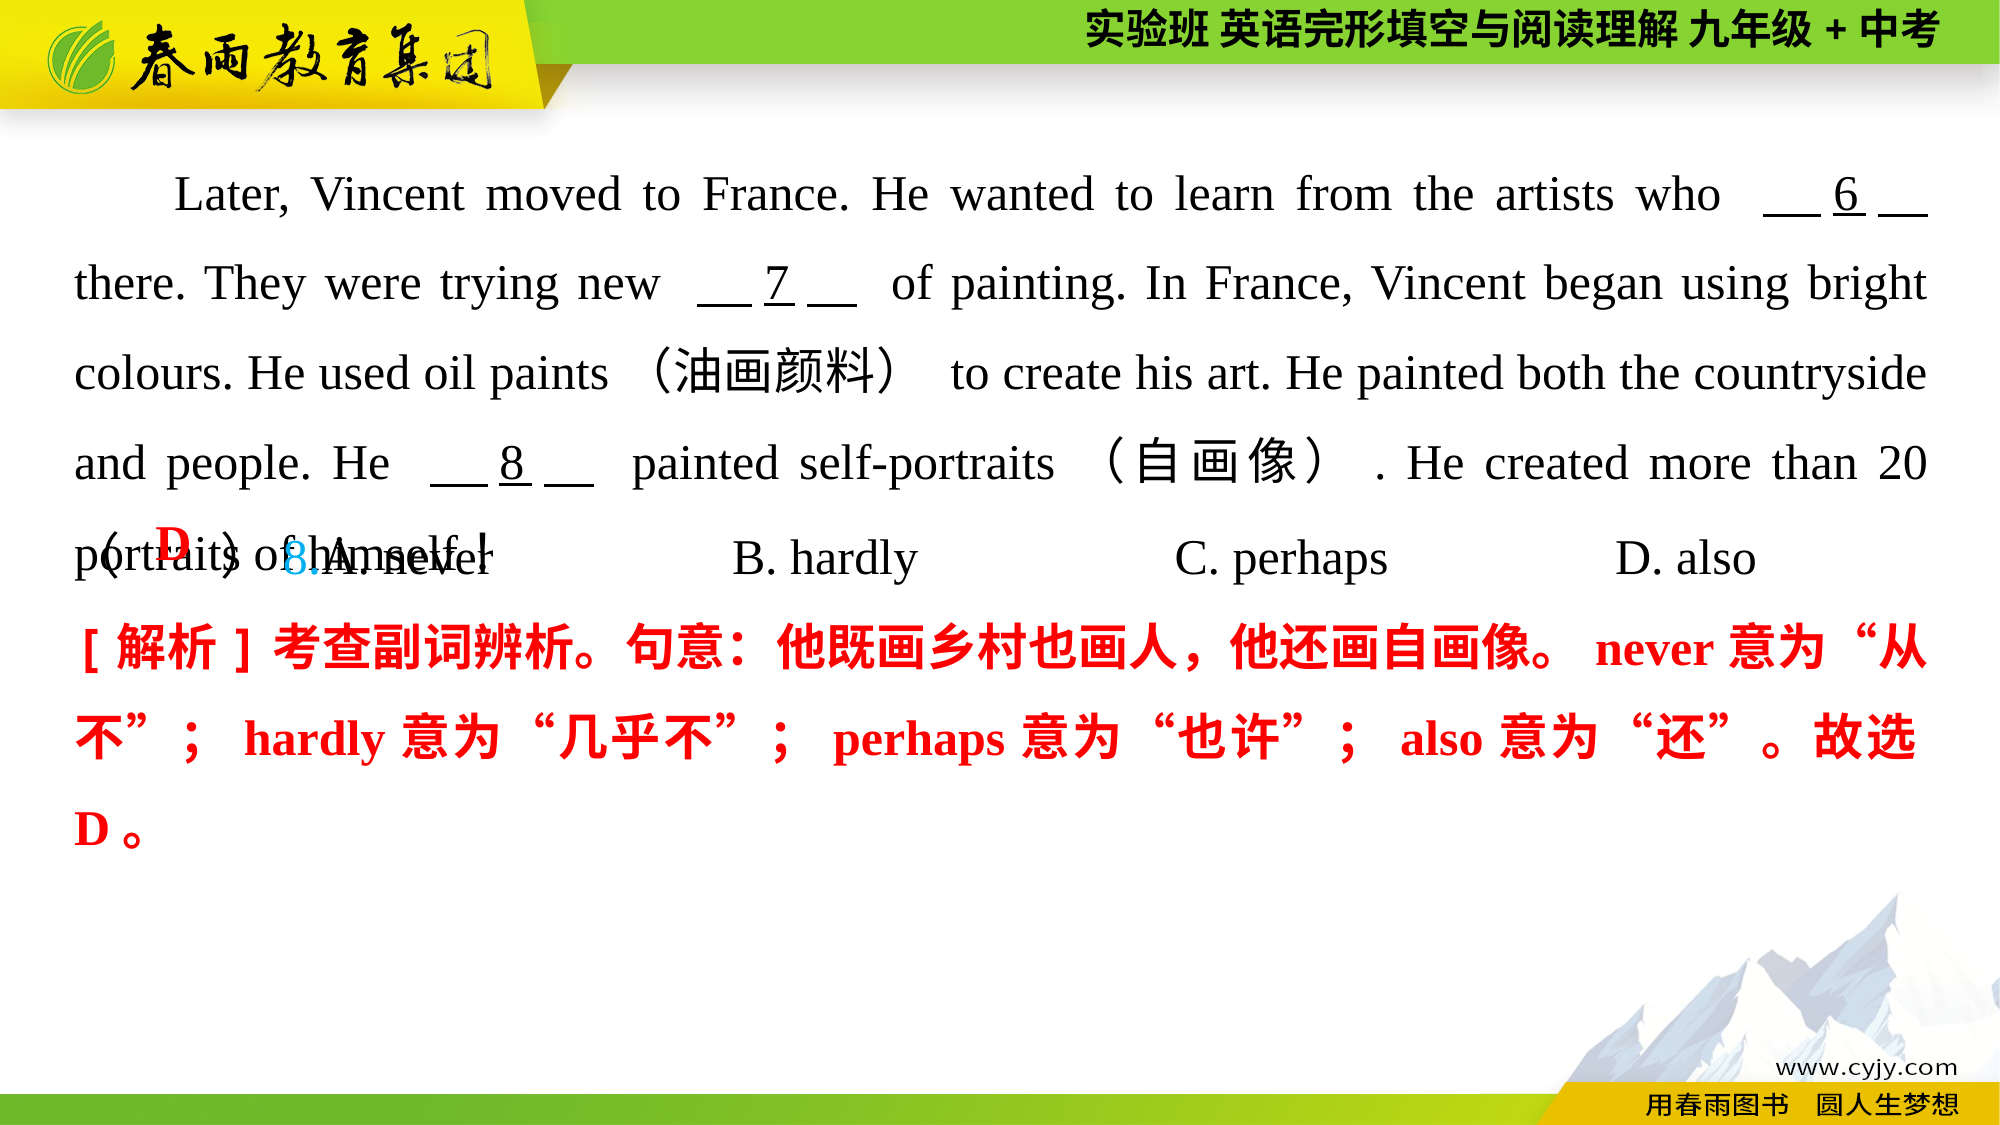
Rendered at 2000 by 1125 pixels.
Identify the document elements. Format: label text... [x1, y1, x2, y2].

list Later, Vincent moved to France. He wanted to learn from the artists who 6 there. They were trying new 7 of painting. In France, Vincent began using bright colours. He used oil paints（油画颜料） to create his art. He painted both the countryside and people. He 8 painted self-portraits（自画像）. He created more than 20 portraits of himself！ [59, 122, 1944, 487]
picture [0, 0, 2000, 1125]
text_box （ ）8.A. never B. hardly C. perhaps D. also [56, 487, 1944, 593]
text_box [解析]考查副词辨析。句意：他既画乡村也画人，他还画自画像。never意为“从不”；hardly意为“几乎不”；perhaps意为“也许”；also意为“还”。故选D。 [59, 593, 1944, 864]
text_box D [140, 503, 207, 579]
